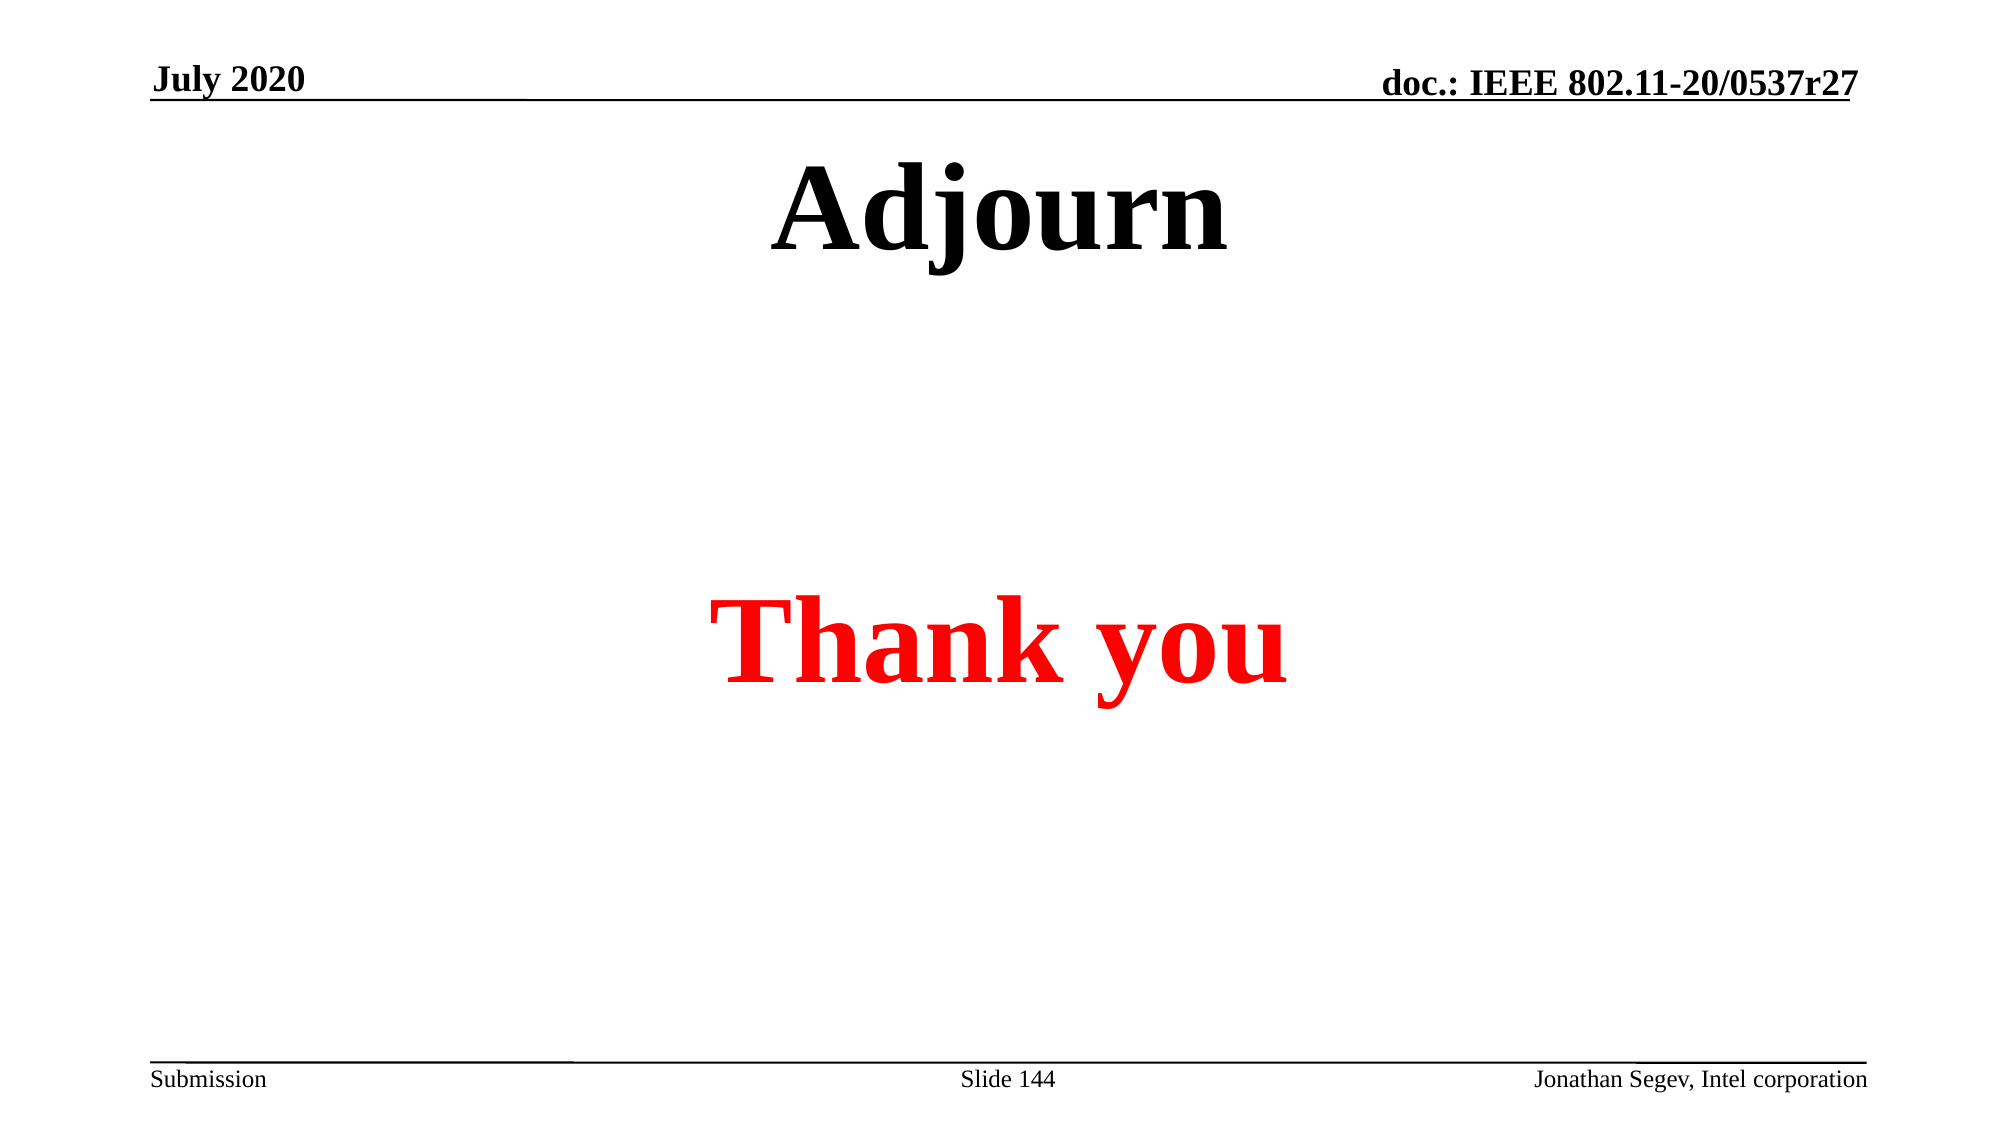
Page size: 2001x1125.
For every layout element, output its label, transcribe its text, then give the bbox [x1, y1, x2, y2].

slide_number Slide 144 [950, 1061, 1067, 1123]
list Thank you [149, 324, 1850, 1000]
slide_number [152, 54, 563, 100]
title Adjourn [149, 112, 1850, 288]
footer Jonathan Segev, Intel corporation [1171, 1061, 1869, 1093]
